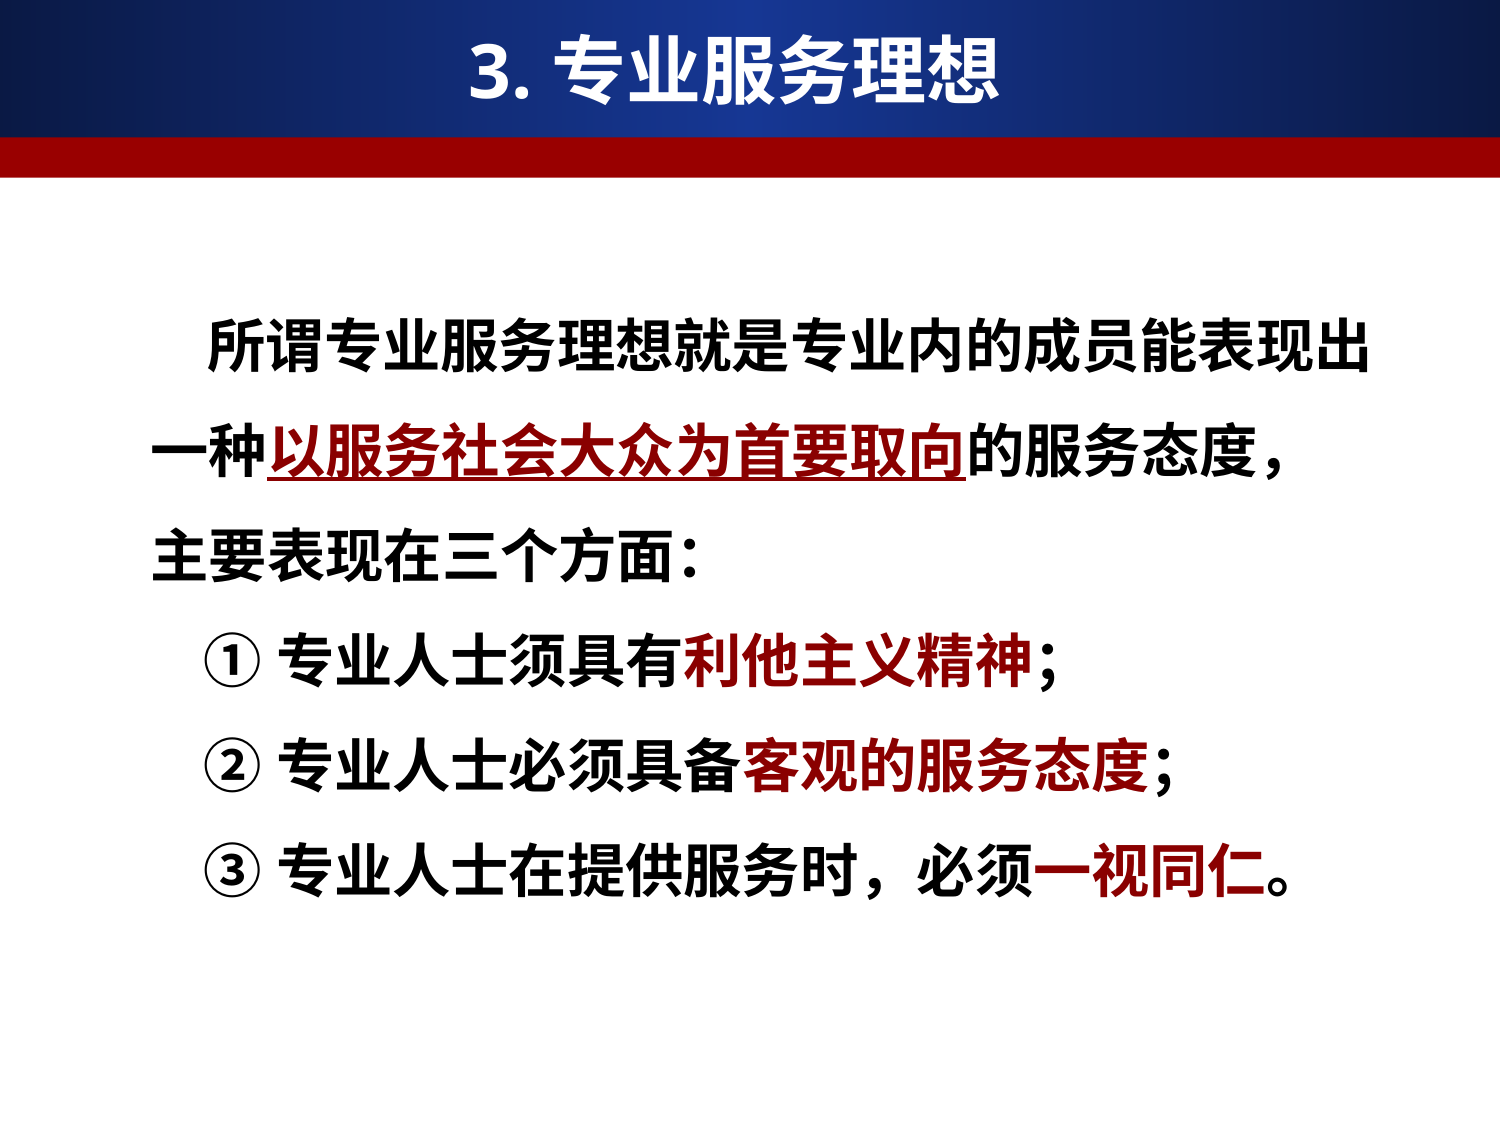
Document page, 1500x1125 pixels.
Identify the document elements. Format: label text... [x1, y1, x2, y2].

list 所谓专业服务理想就是专业内的成员能表现出一种以服务社会大众为首要取向的服务态度，主要表现在三个方面： ①专业人士须具有利他主义精神； ②专业人士必须具备客观的服务态度； ③专业人士在提供服务时，必须一视同仁。 [135, 267, 1388, 965]
title 3.专业服务理想 [41, 30, 1429, 106]
